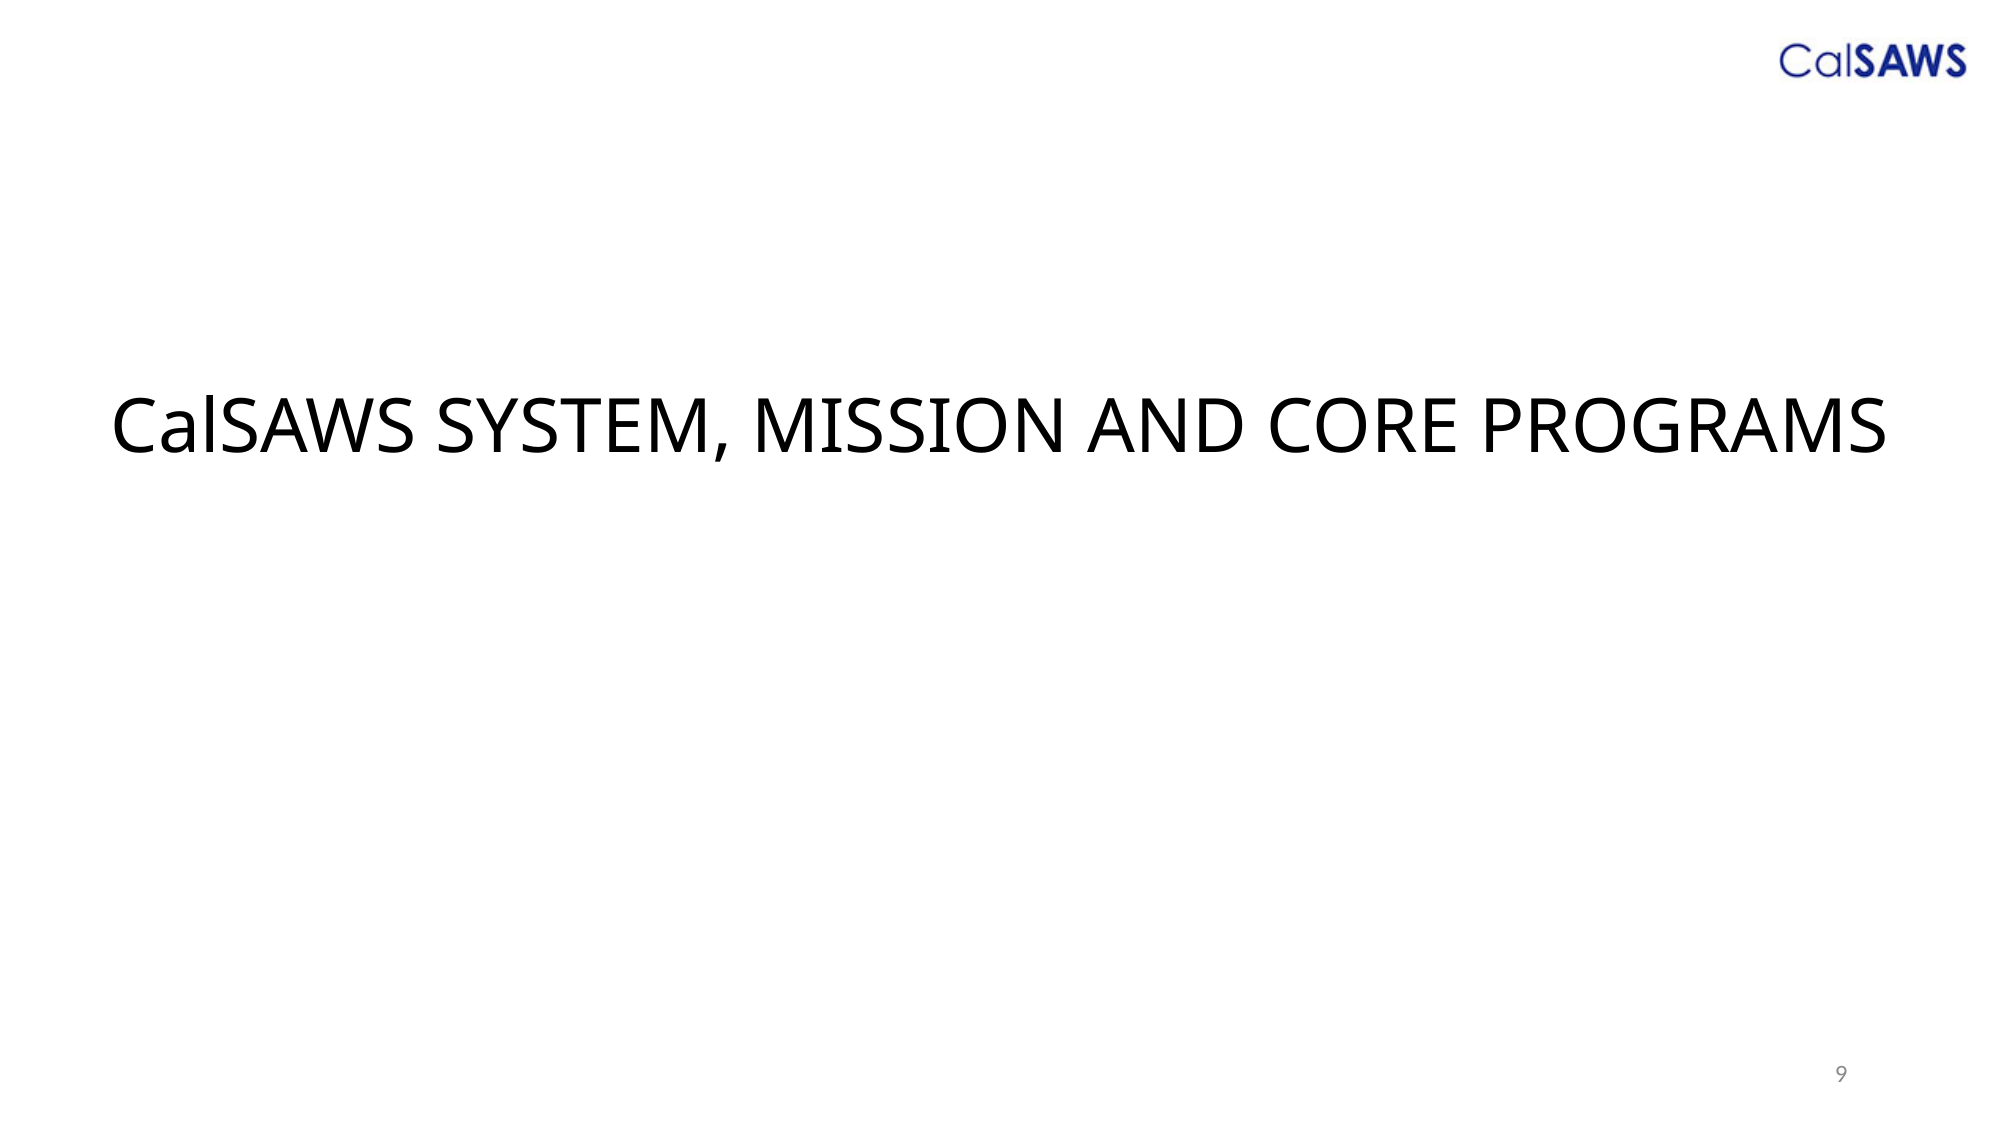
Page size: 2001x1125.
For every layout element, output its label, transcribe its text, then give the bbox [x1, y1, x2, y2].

slide_number 9 [1412, 1042, 1863, 1103]
picture [1779, 37, 1968, 83]
text_box CalSAWS SYSTEM, MISSION AND CORE PROGRAMS [0, 374, 2000, 476]
